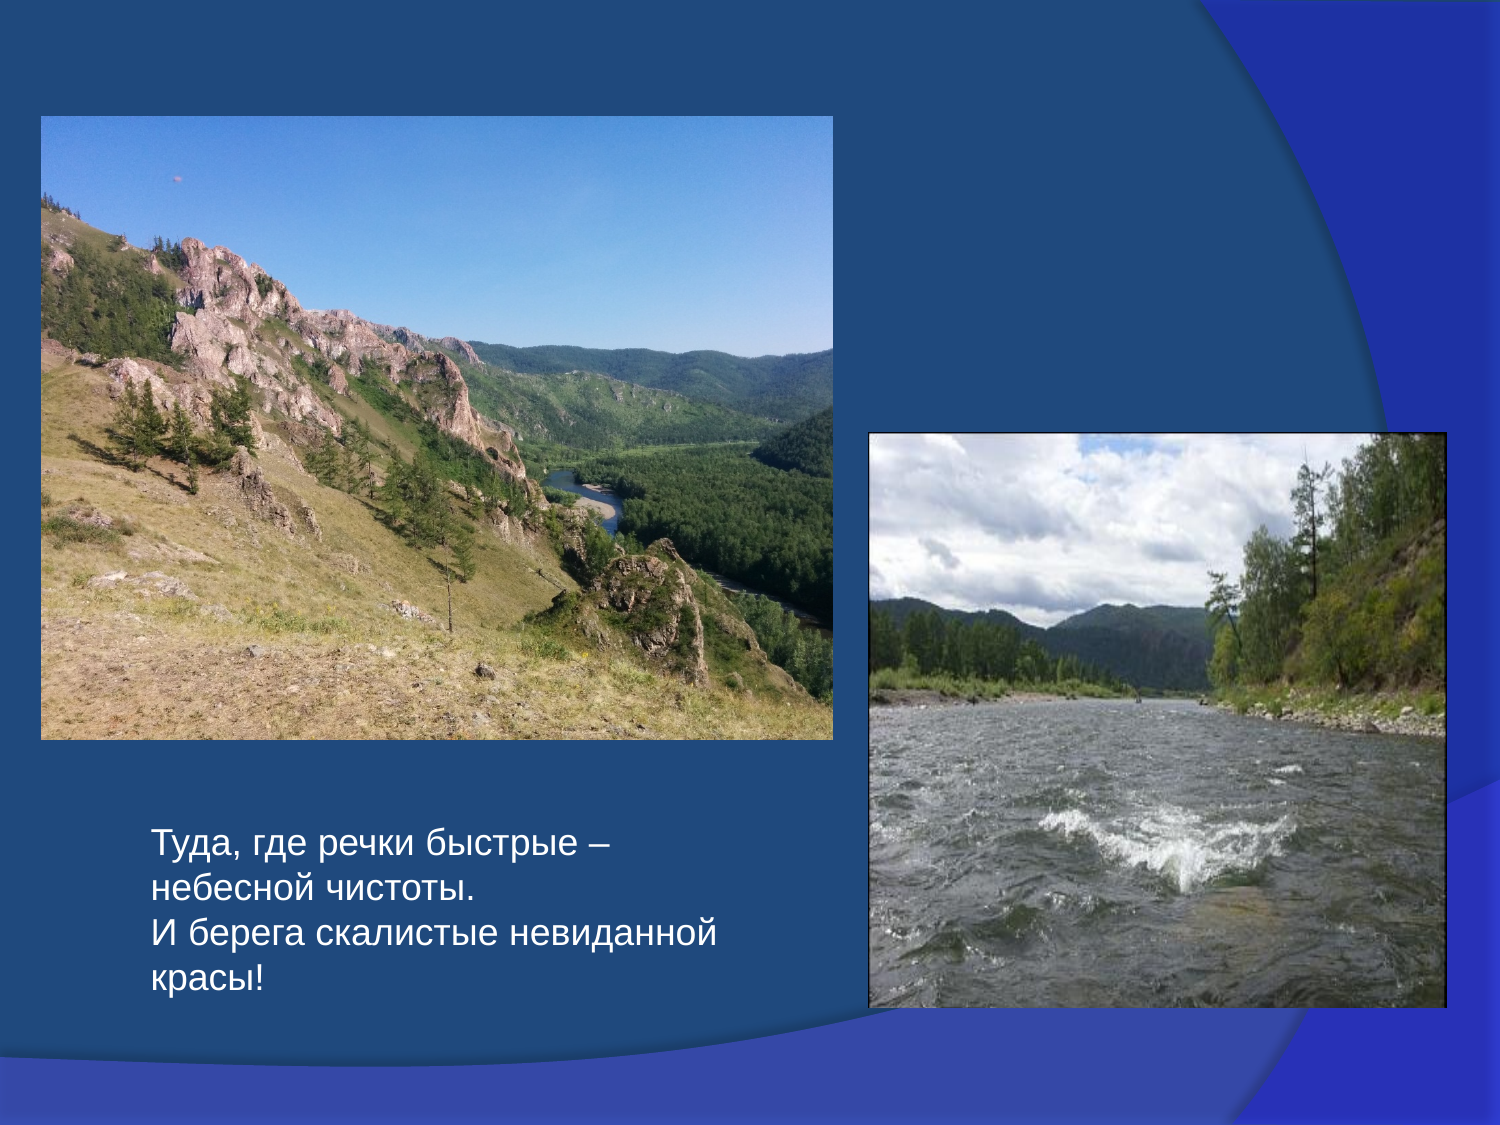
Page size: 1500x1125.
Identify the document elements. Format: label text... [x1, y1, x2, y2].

picture [867, 432, 1448, 1008]
picture [41, 116, 833, 740]
text_box Туда, где речки быстрые – небесной чистоты. И берега скалистые невиданной красы! [135, 810, 762, 1006]
